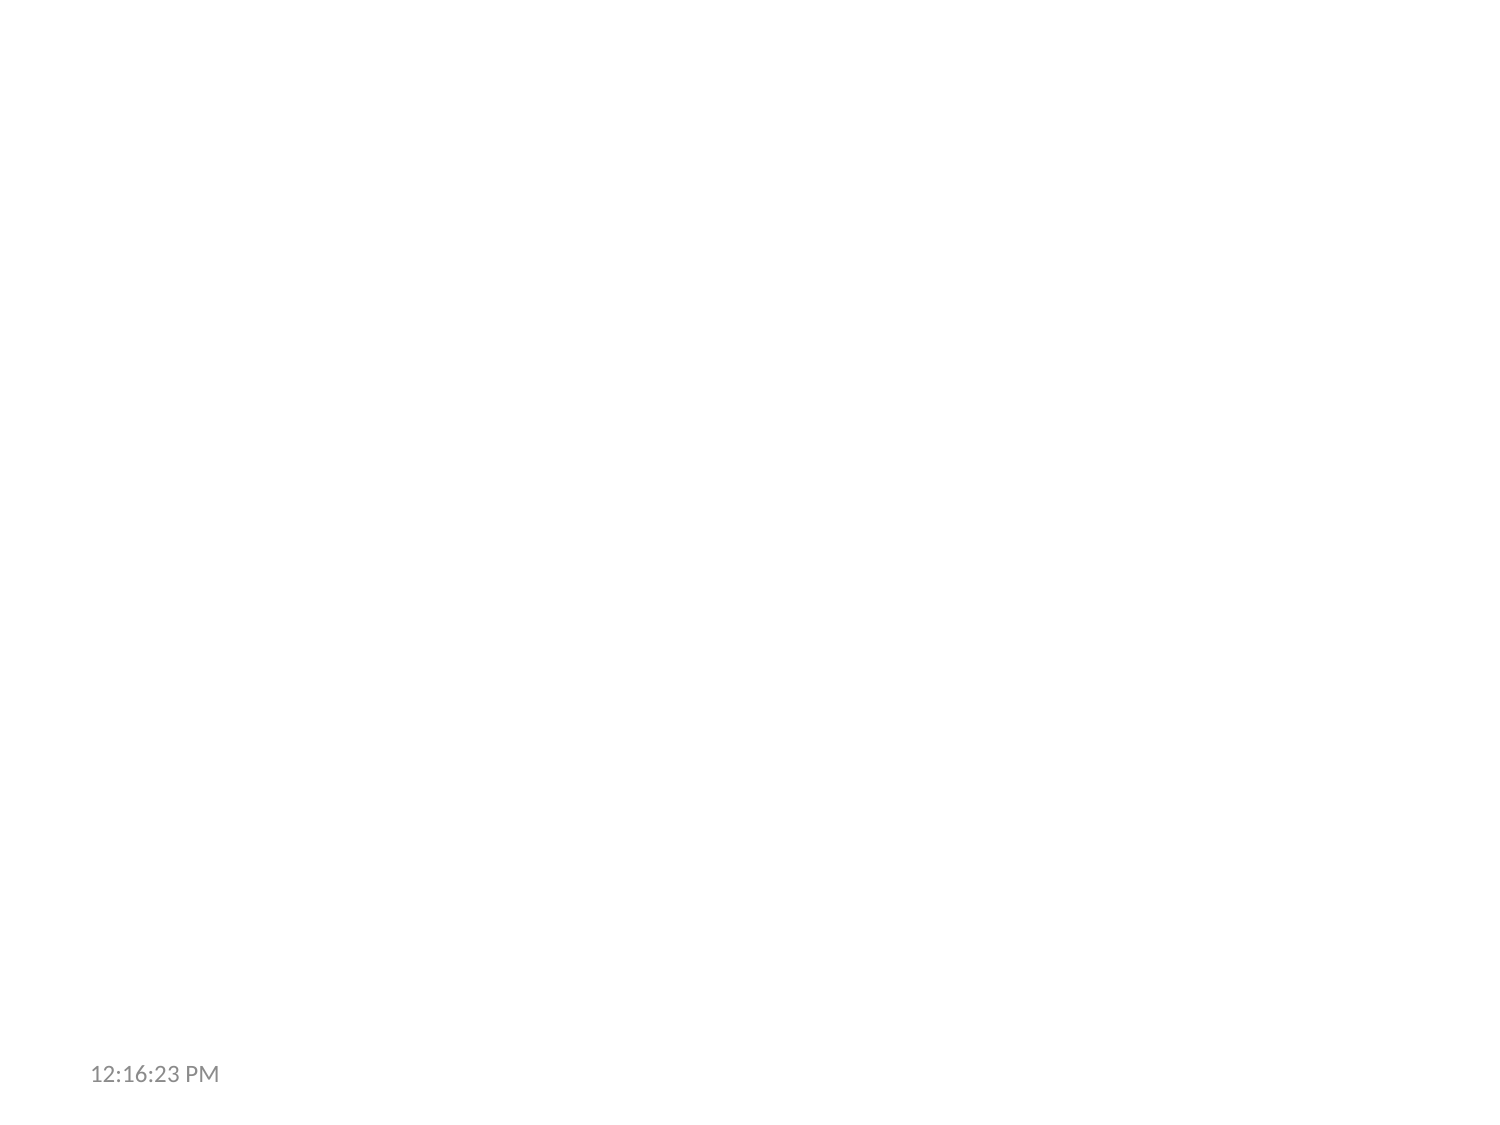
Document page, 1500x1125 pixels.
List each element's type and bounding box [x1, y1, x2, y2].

slide_number [75, 1042, 425, 1103]
